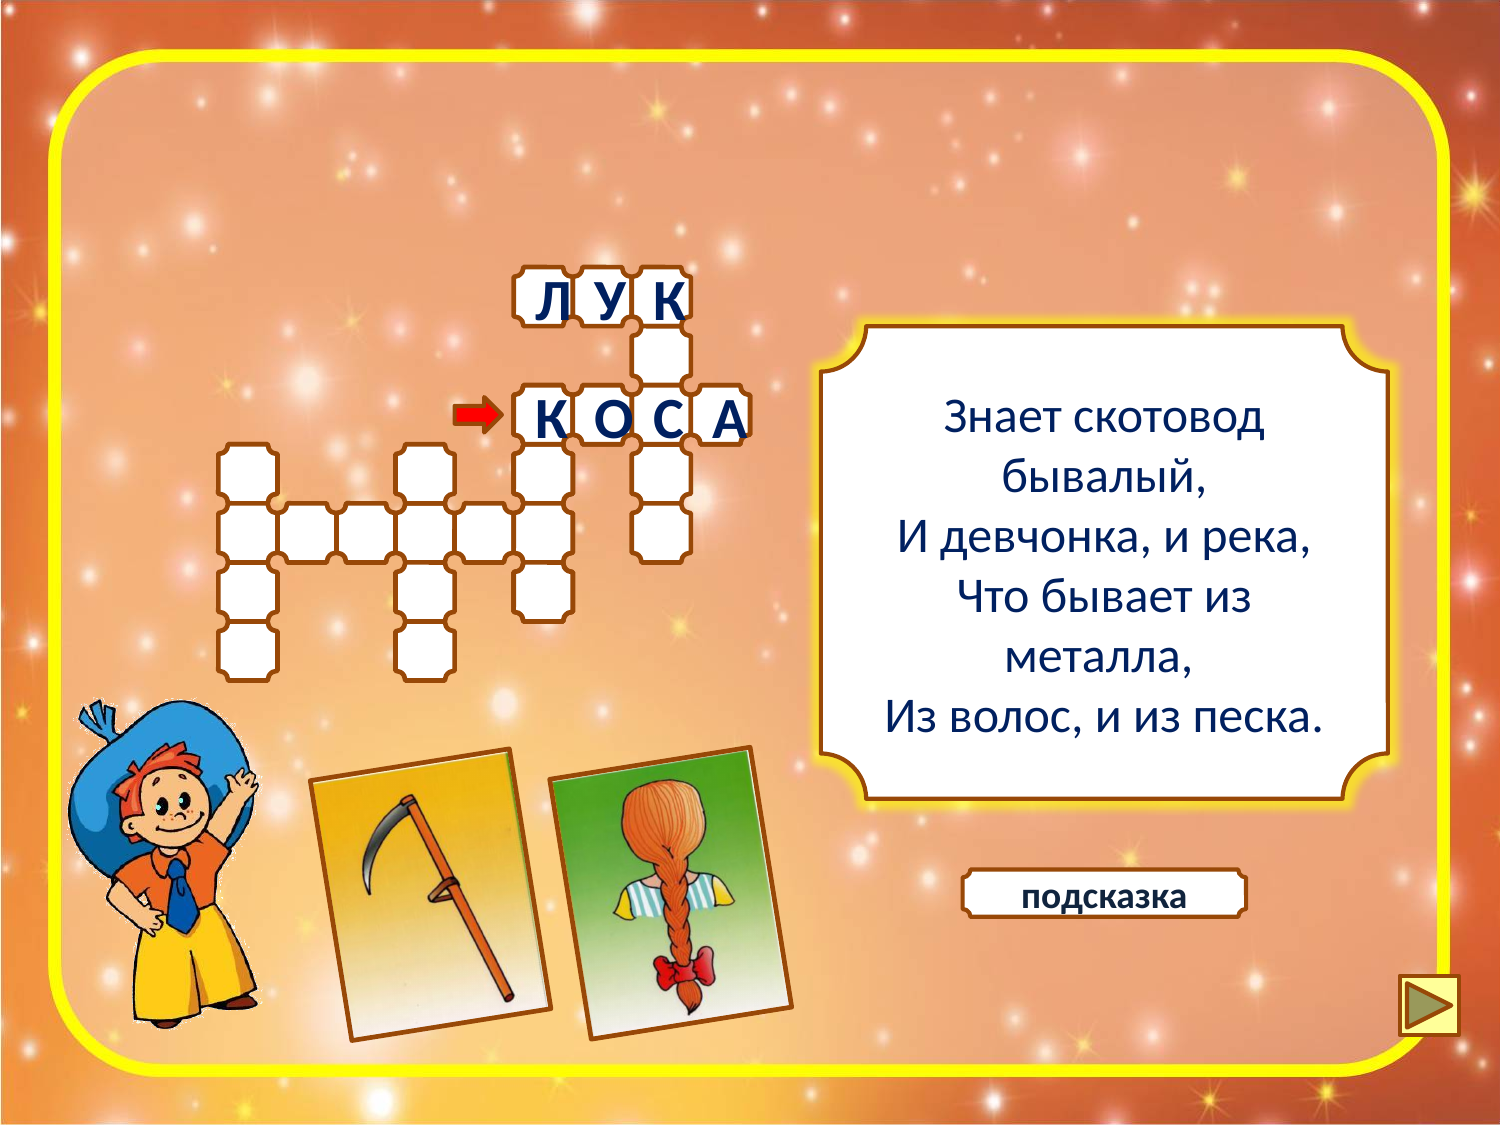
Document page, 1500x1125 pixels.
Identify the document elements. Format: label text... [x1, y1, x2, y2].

text_box [1398, 974, 1461, 1037]
text_box подсказка [960, 867, 1249, 919]
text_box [218, 266, 751, 681]
picture [0, 0, 1500, 1125]
text_box Знает скотовод бывалый, И девчонка, и река, Что бывает из металла, Из волос, и из песка. [818, 324, 1390, 801]
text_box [513, 385, 751, 445]
